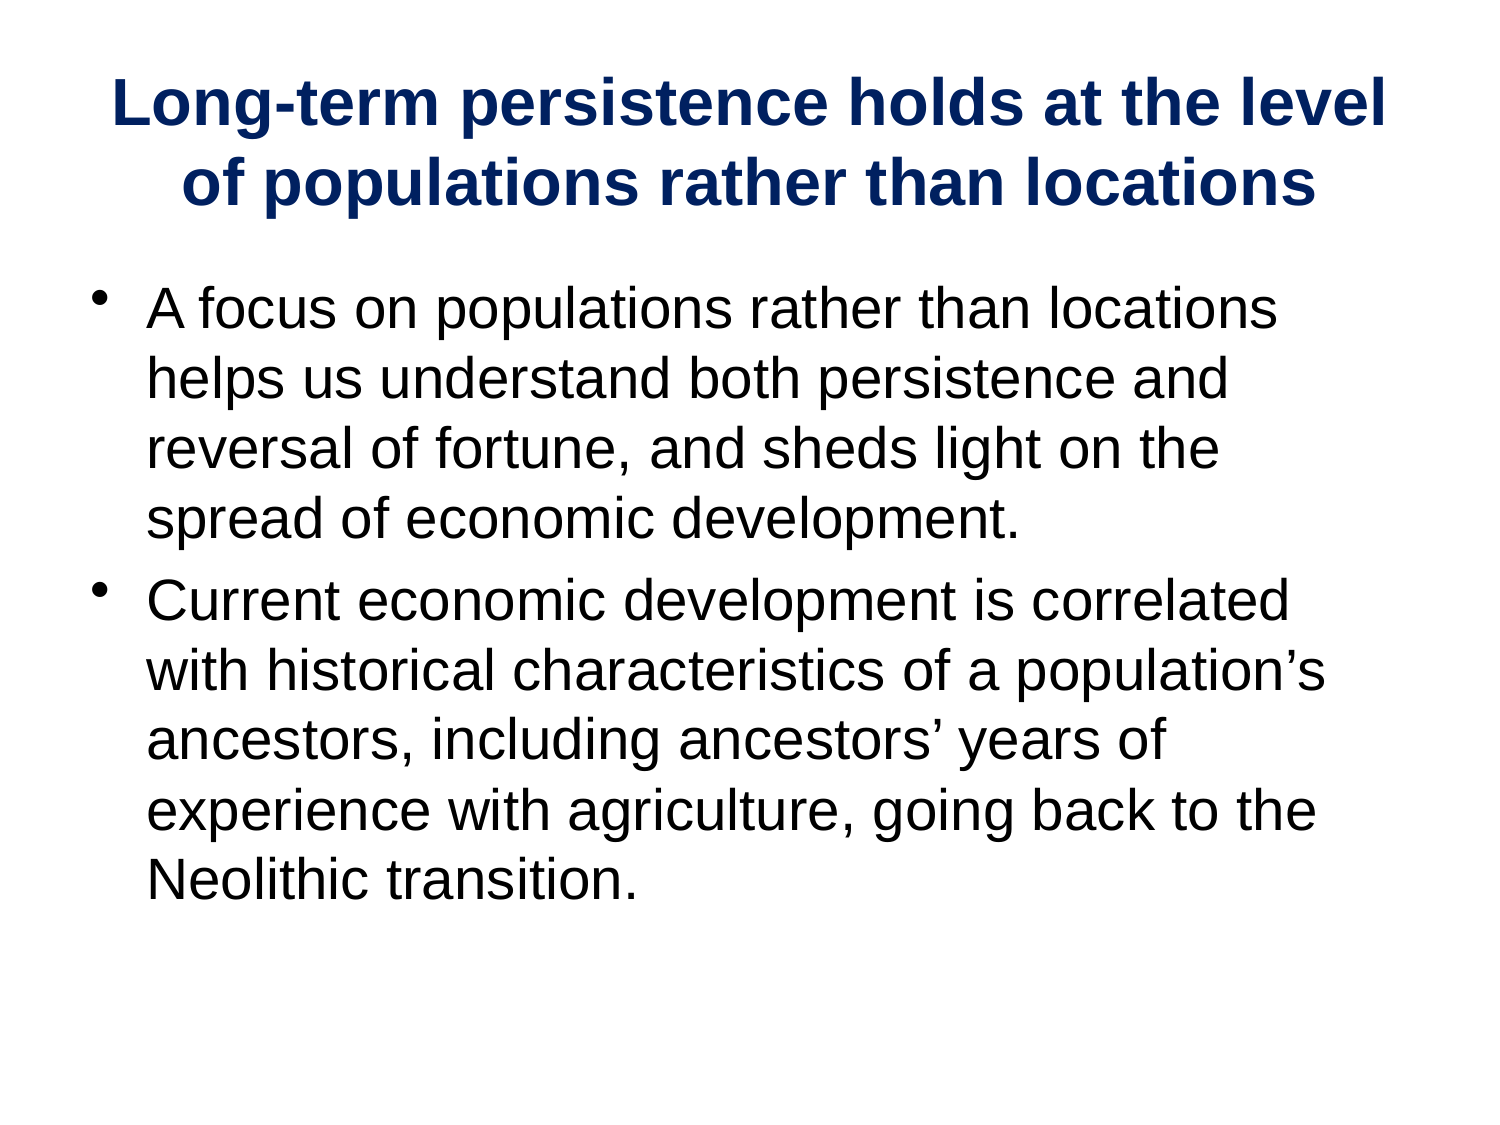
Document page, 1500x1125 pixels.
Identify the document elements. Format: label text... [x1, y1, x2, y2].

list A focus on populations rather than locations helps us understand both persistence and reversal of fortune, and sheds light on the spread of economic development. Current economic development is correlated with historical characteristics of a population’s ancestors, including ancestors’ years of experience with agriculture, going back to the Neolithic transition. [74, 262, 1426, 1006]
title Long-term persistence holds at the level of populations rather than locations [74, 44, 1426, 233]
